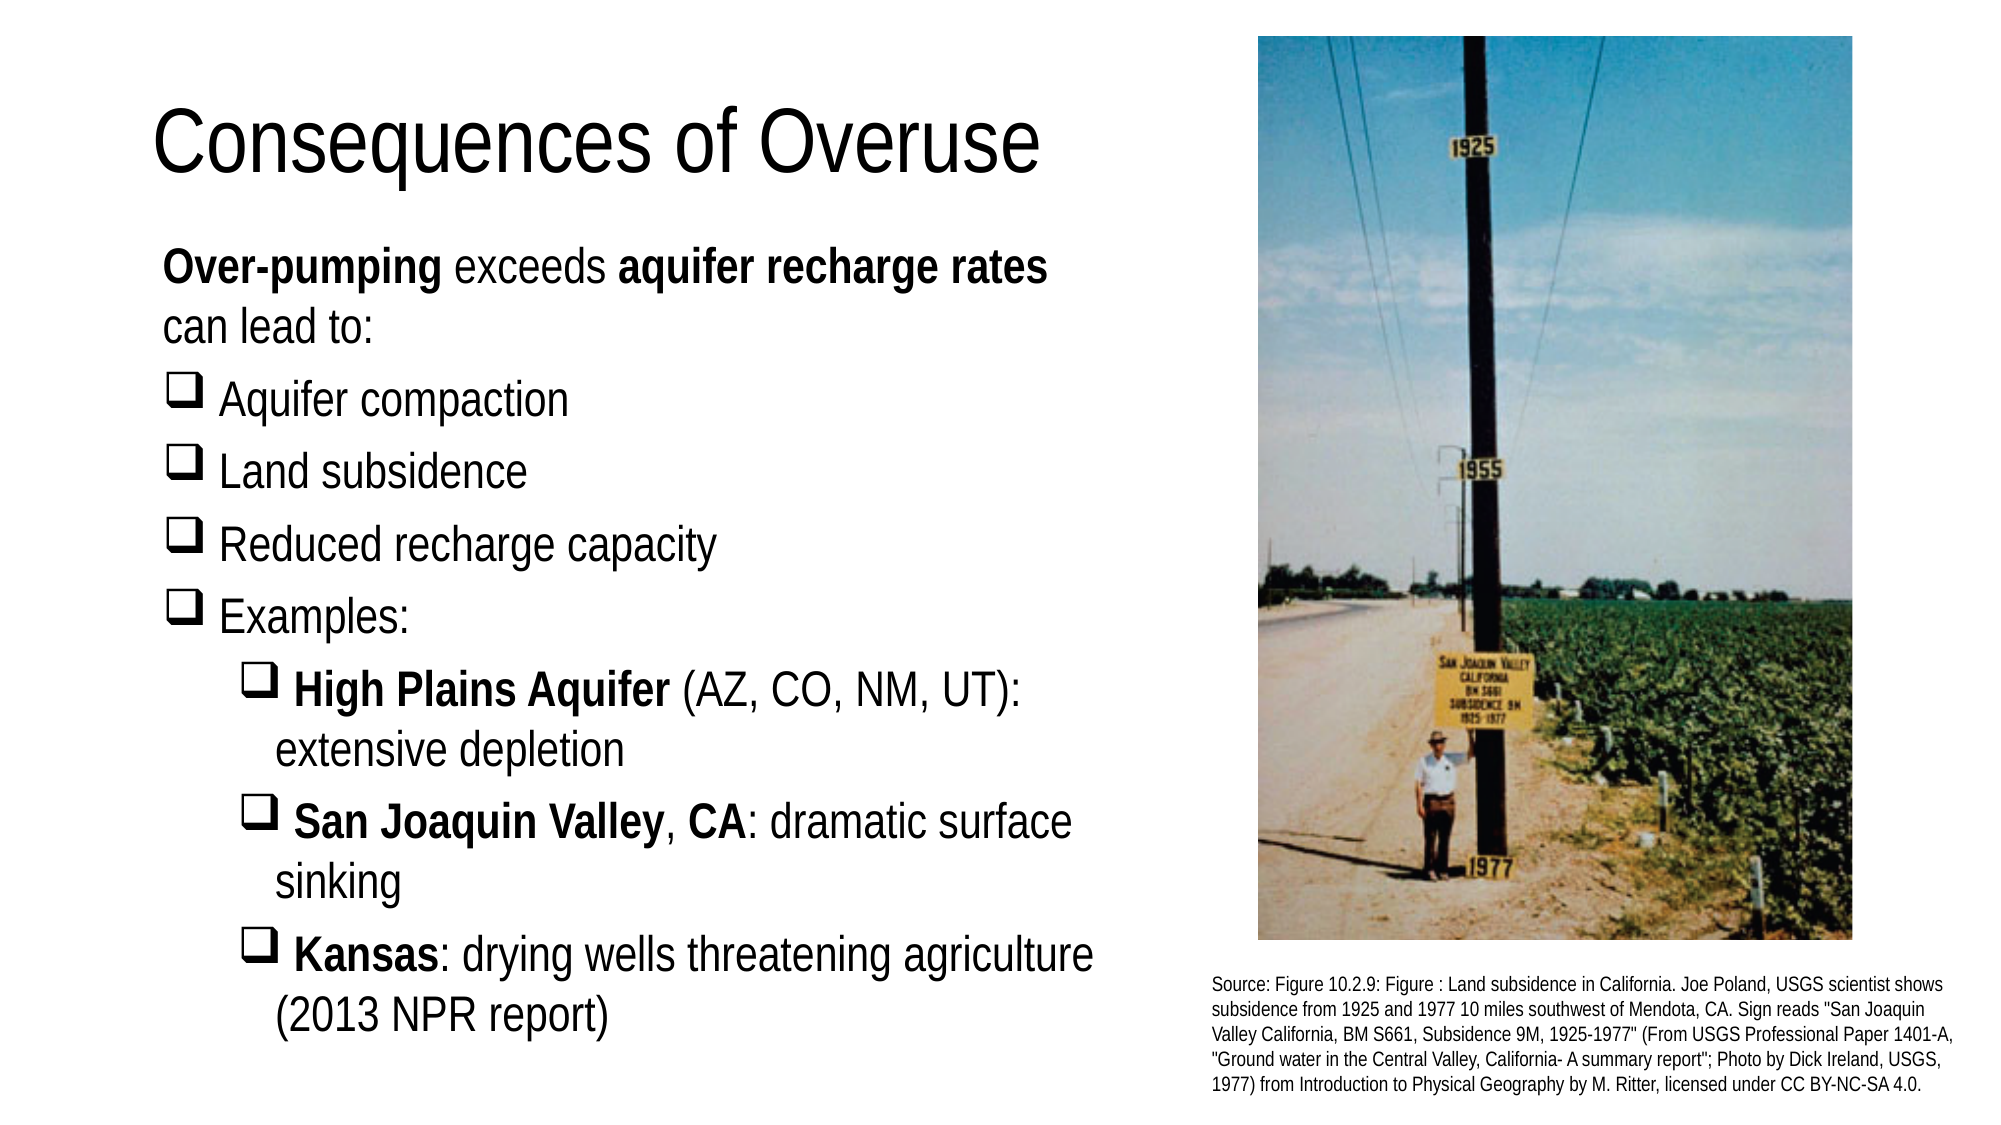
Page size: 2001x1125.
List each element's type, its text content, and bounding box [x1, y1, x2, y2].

list Over-pumping exceeds aquifer recharge rates can lead to: Aquifer compaction Land subsidence Reduced recharge capacity Examples: High Plains Aquifer (AZ, CO, NM, UT): extensive depletion San Joaquin Valley, CA: dramatic surface sinking Kansas: drying wells threatening agriculture (2013 NPR report) [147, 226, 1135, 1106]
title Consequences of Overuse [1853, 59, 1863, 227]
picture [1258, 36, 1853, 940]
text_box Source: Figure 10.2.9: Figure : Land subsidence in California. Joe Poland, USGS scientist shows subsidence from 1925 and 1977 10 miles southwest of Mendota, CA. Sign reads "San Joaquin Valley California, BM S661, Subsidence 9M, 1925-1977" (From USGS Professional Paper 1401-A, "Ground water in the Central Valley, California- A summary report"; Photo by Dick Ireland, USGS, 1977) from Introduction to Physical Geography by M. Ritter, licensed under CC BY-NC-SA 4.0. [1197, 963, 1981, 1103]
title Consequences of Overuse [137, 59, 1258, 227]
